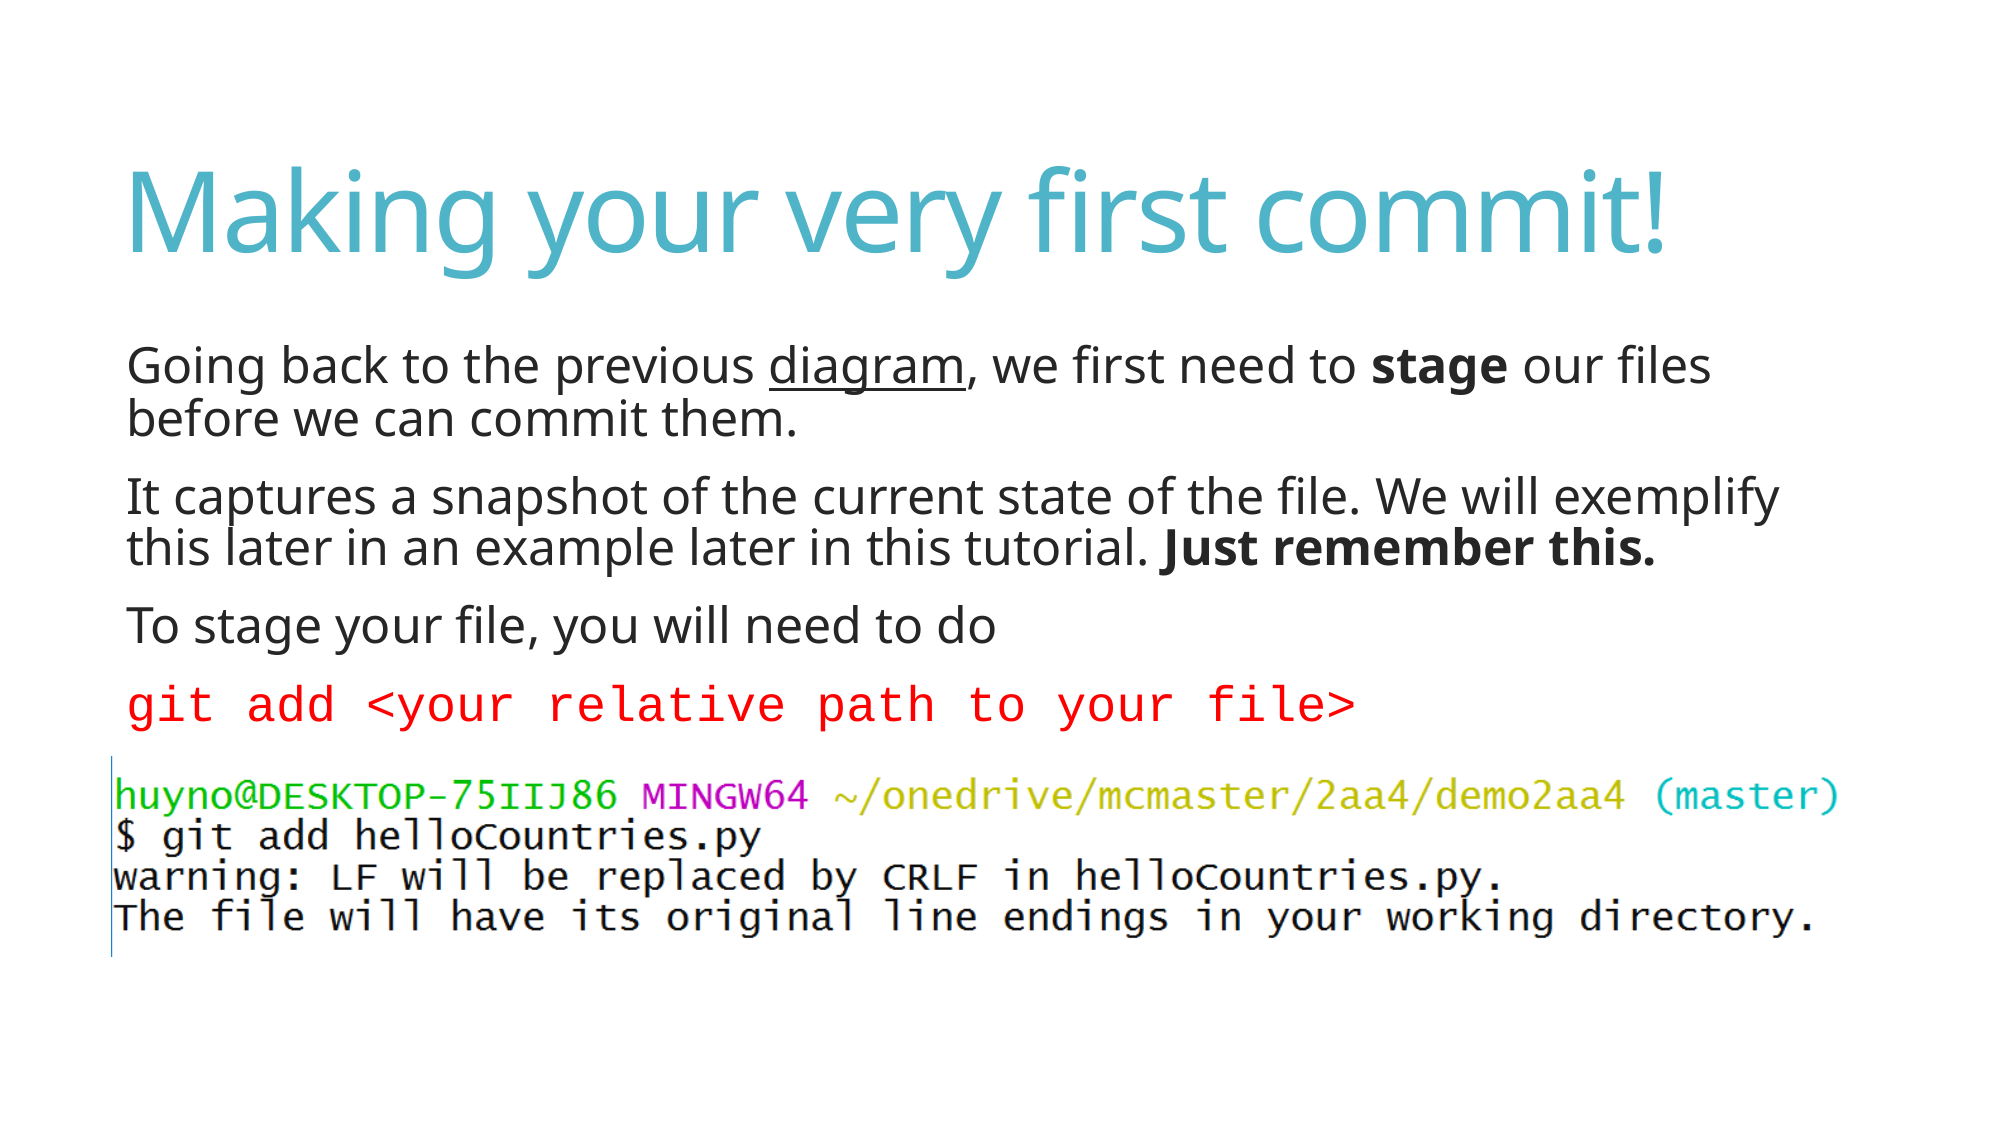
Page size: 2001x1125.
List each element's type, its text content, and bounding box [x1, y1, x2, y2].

picture [110, 755, 1881, 958]
list Going back to the previous diagram, we first need to stage our files before we can commit them. It captures a snapshot of the current state of the file. We will exemplify this later in an example later in this tutorial. Just remember this. To stage your file, you will need to do git add <your relative path to your file> [111, 329, 1876, 755]
title Making your very first commit! [107, 81, 1875, 354]
